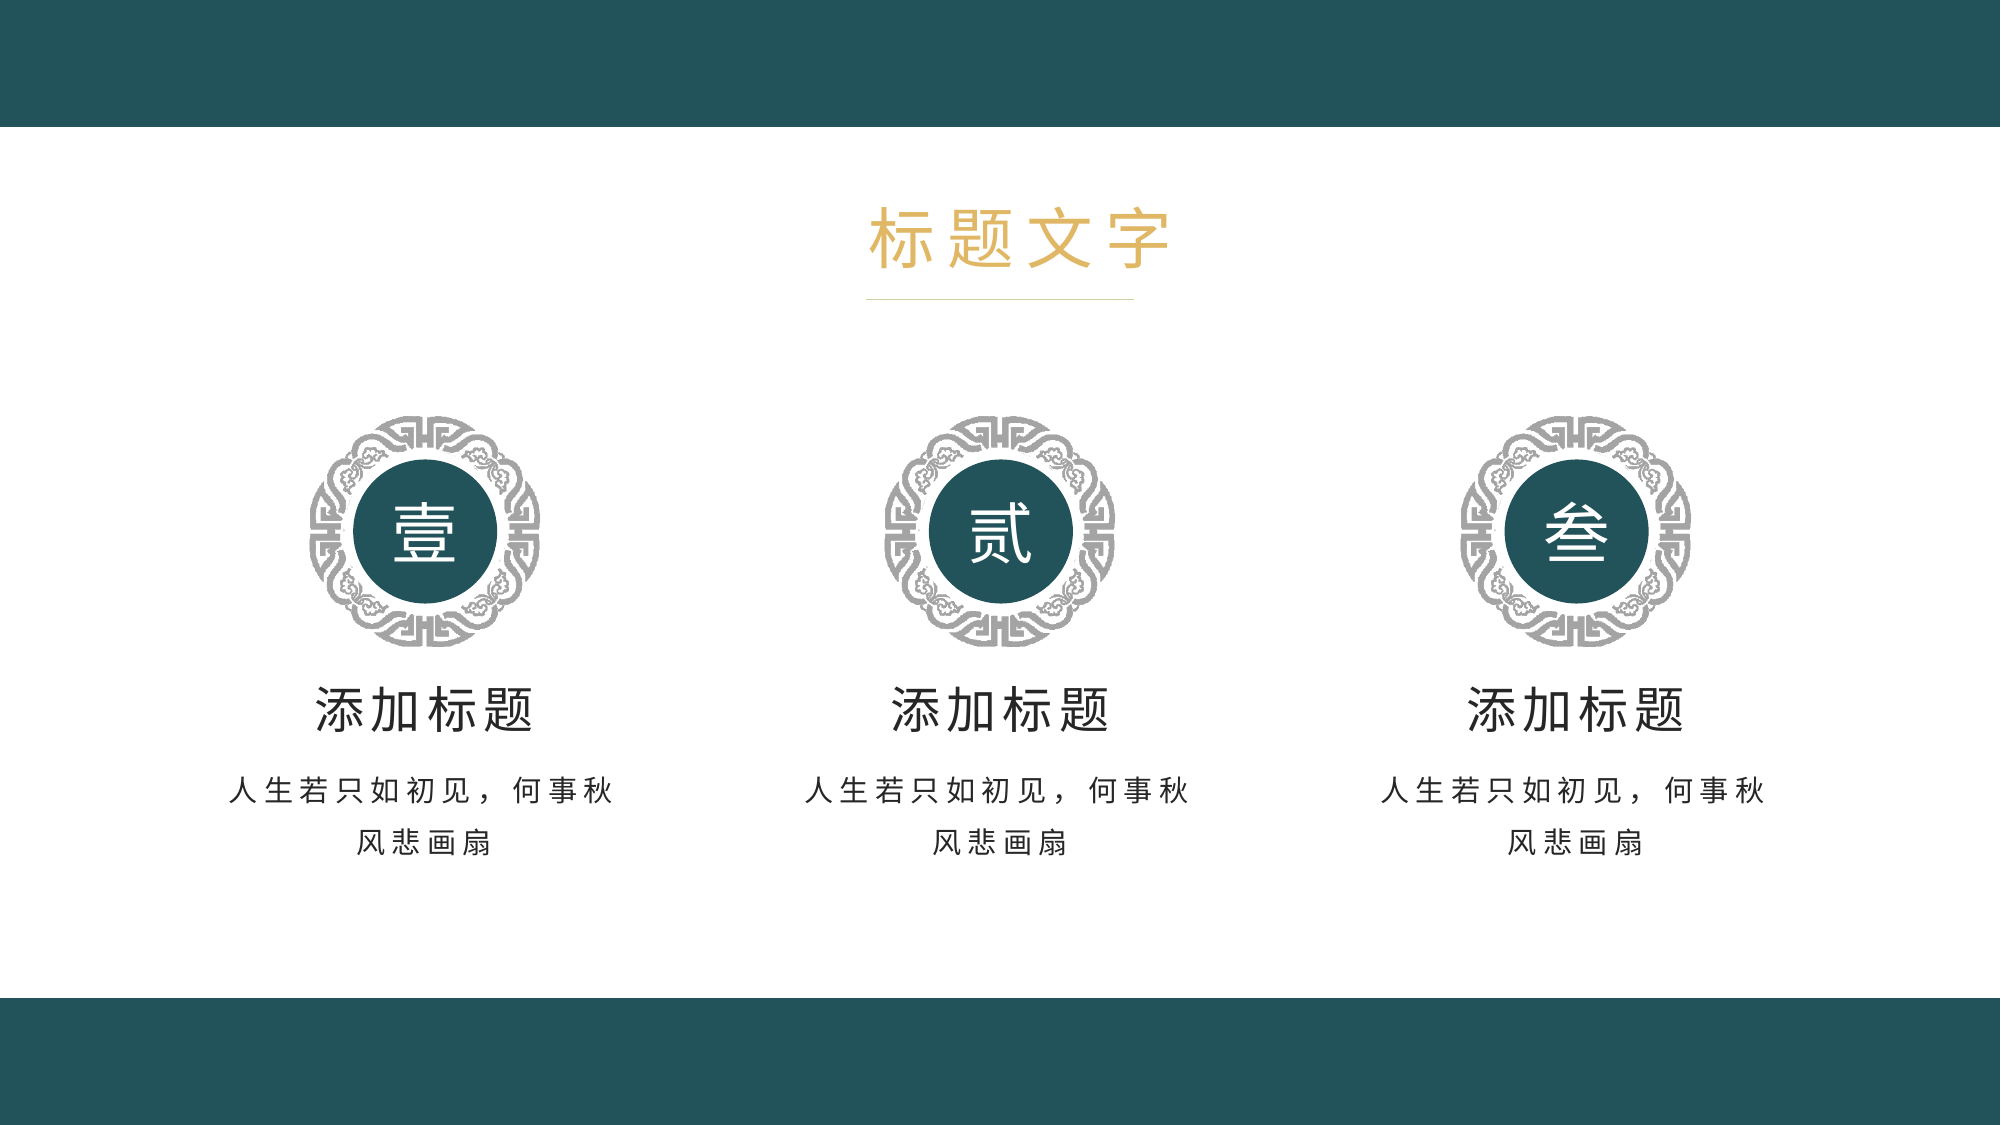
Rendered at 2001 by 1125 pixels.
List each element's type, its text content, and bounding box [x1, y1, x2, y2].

text_box [0, 126, 2000, 999]
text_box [847, 391, 1161, 671]
text_box 标题文字 [853, 189, 1188, 285]
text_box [1363, 671, 1788, 863]
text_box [272, 391, 586, 671]
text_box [787, 671, 1212, 863]
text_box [212, 671, 637, 863]
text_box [1423, 391, 1737, 671]
